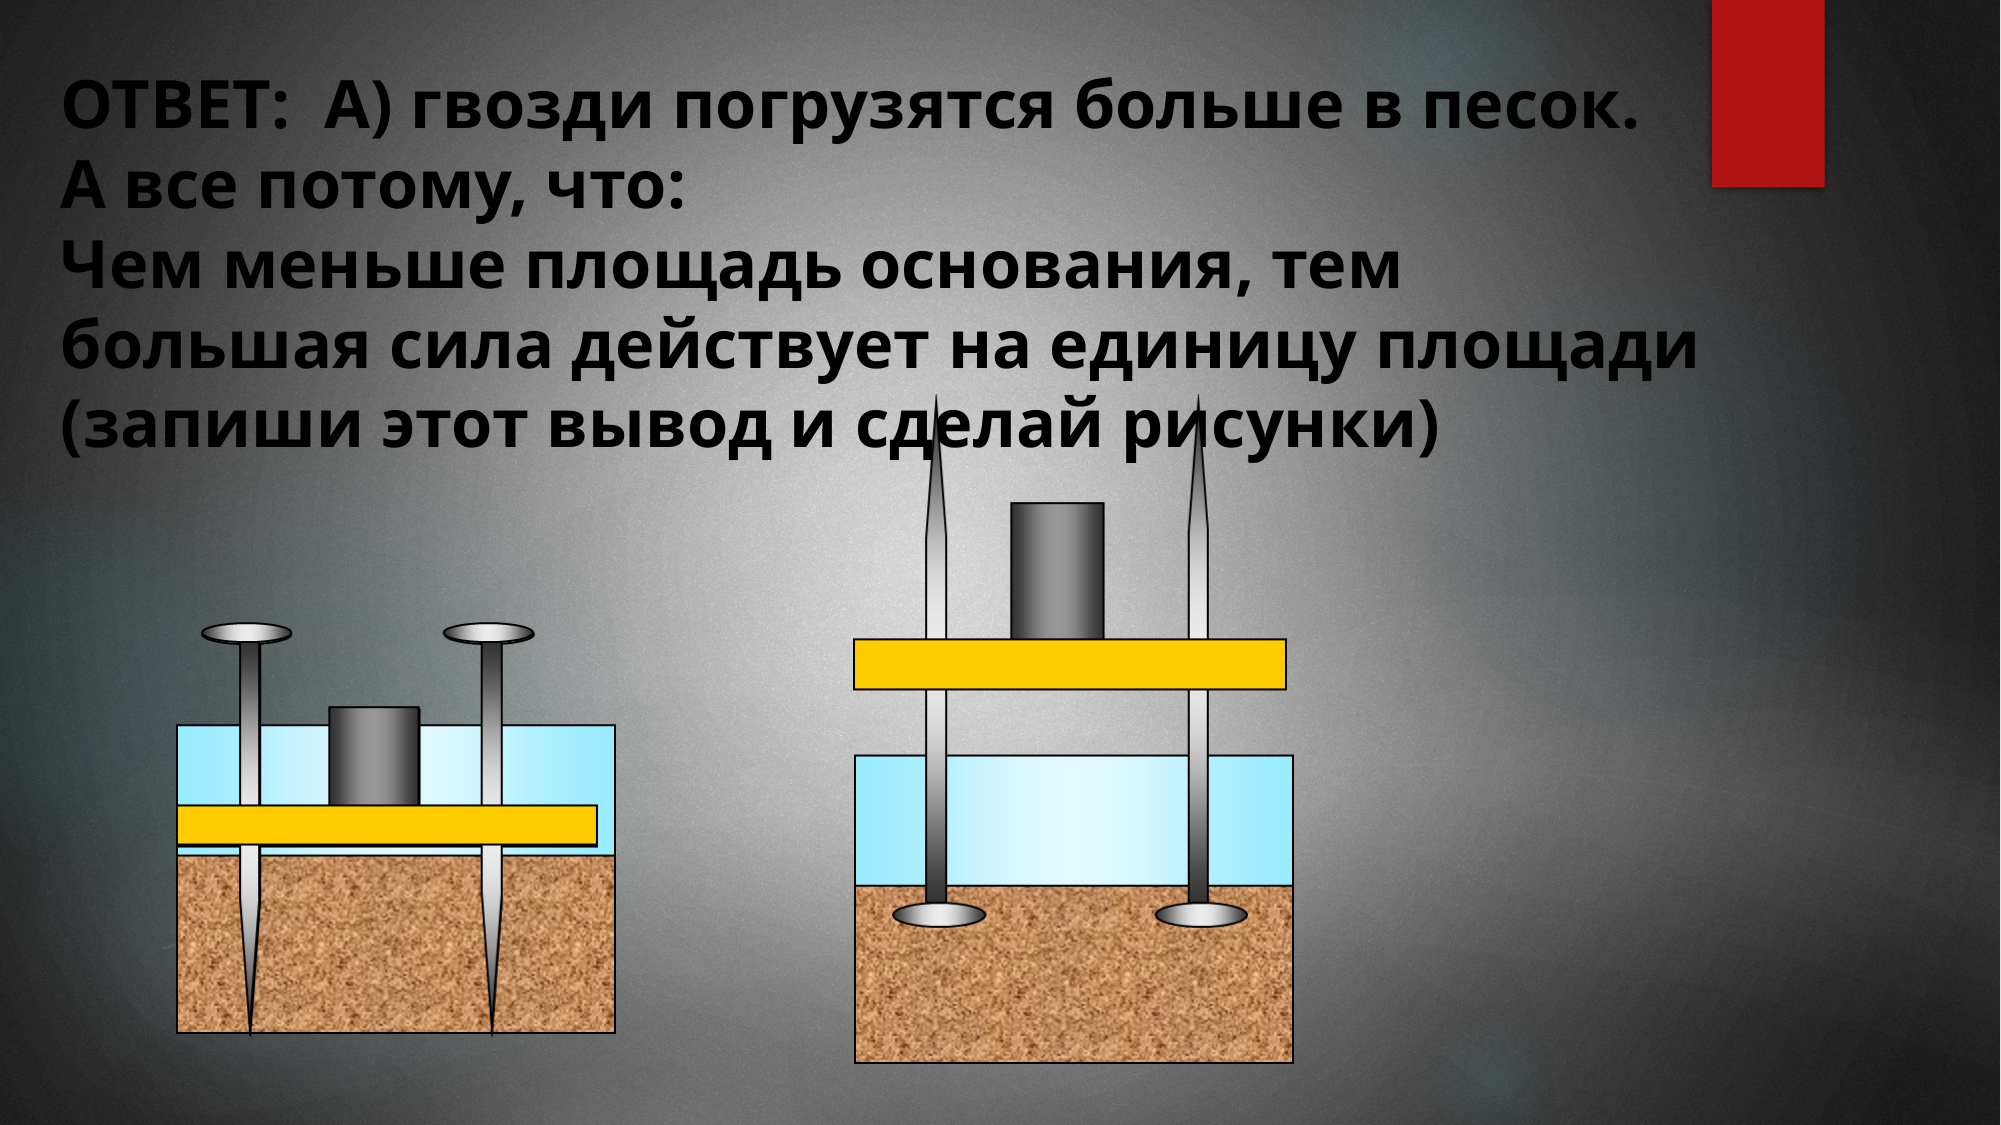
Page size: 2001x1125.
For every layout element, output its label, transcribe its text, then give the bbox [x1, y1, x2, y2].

text_box ОТВЕТ: А) гвозди погрузятся больше в песок. А все потому, что: Чем меньше площадь основания, тем большая сила действует на единицу площади (запиши этот вывод и сделай рисунки) [45, 54, 1736, 469]
picture [0, 0, 2001, 1125]
